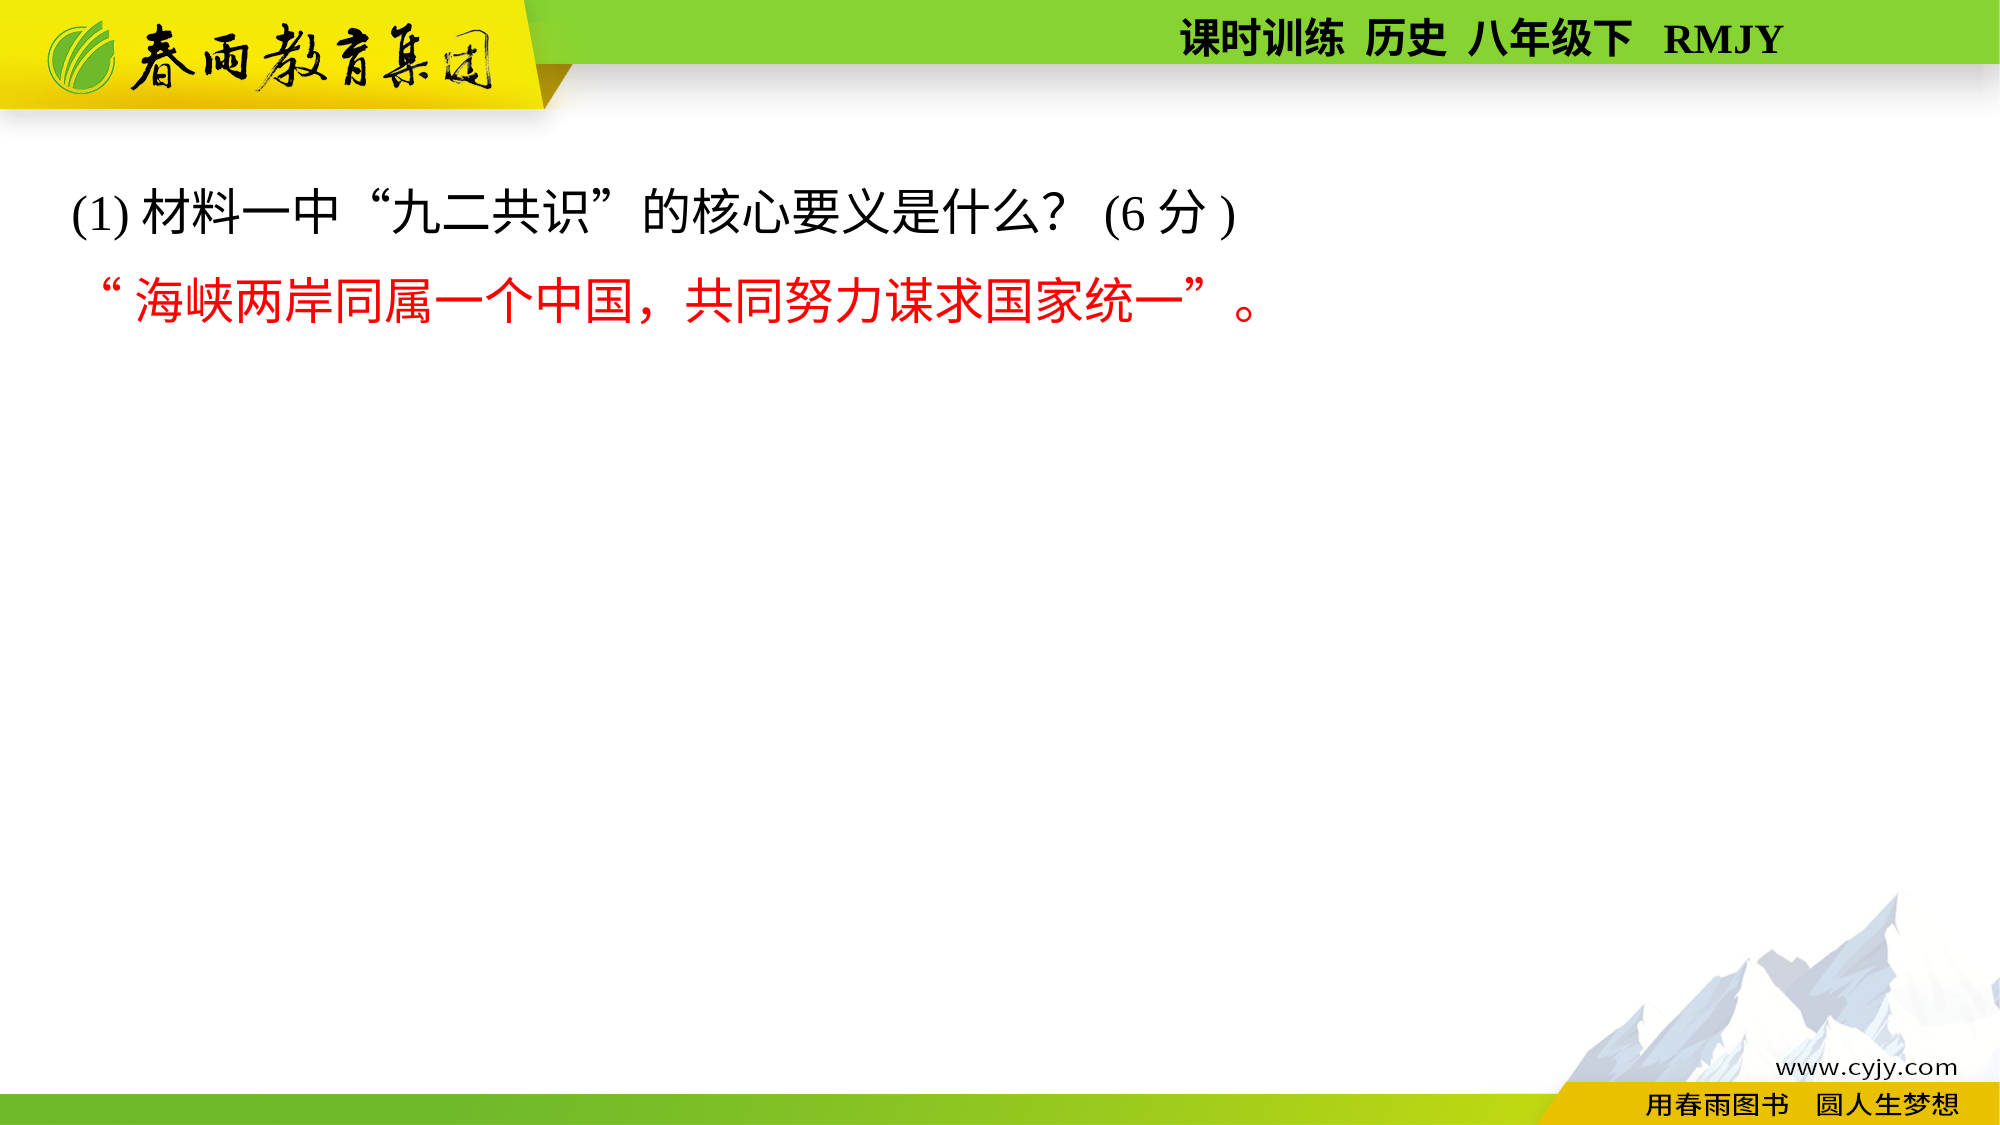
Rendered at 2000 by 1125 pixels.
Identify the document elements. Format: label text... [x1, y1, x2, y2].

picture [0, 0, 2000, 1125]
text_box “海峡两岸同属一个中国，共同努力谋求国家统一”。 [57, 231, 1942, 337]
text_box (1)材料一中“九二共识”的核心要义是什么？(6分) [56, 143, 1941, 249]
